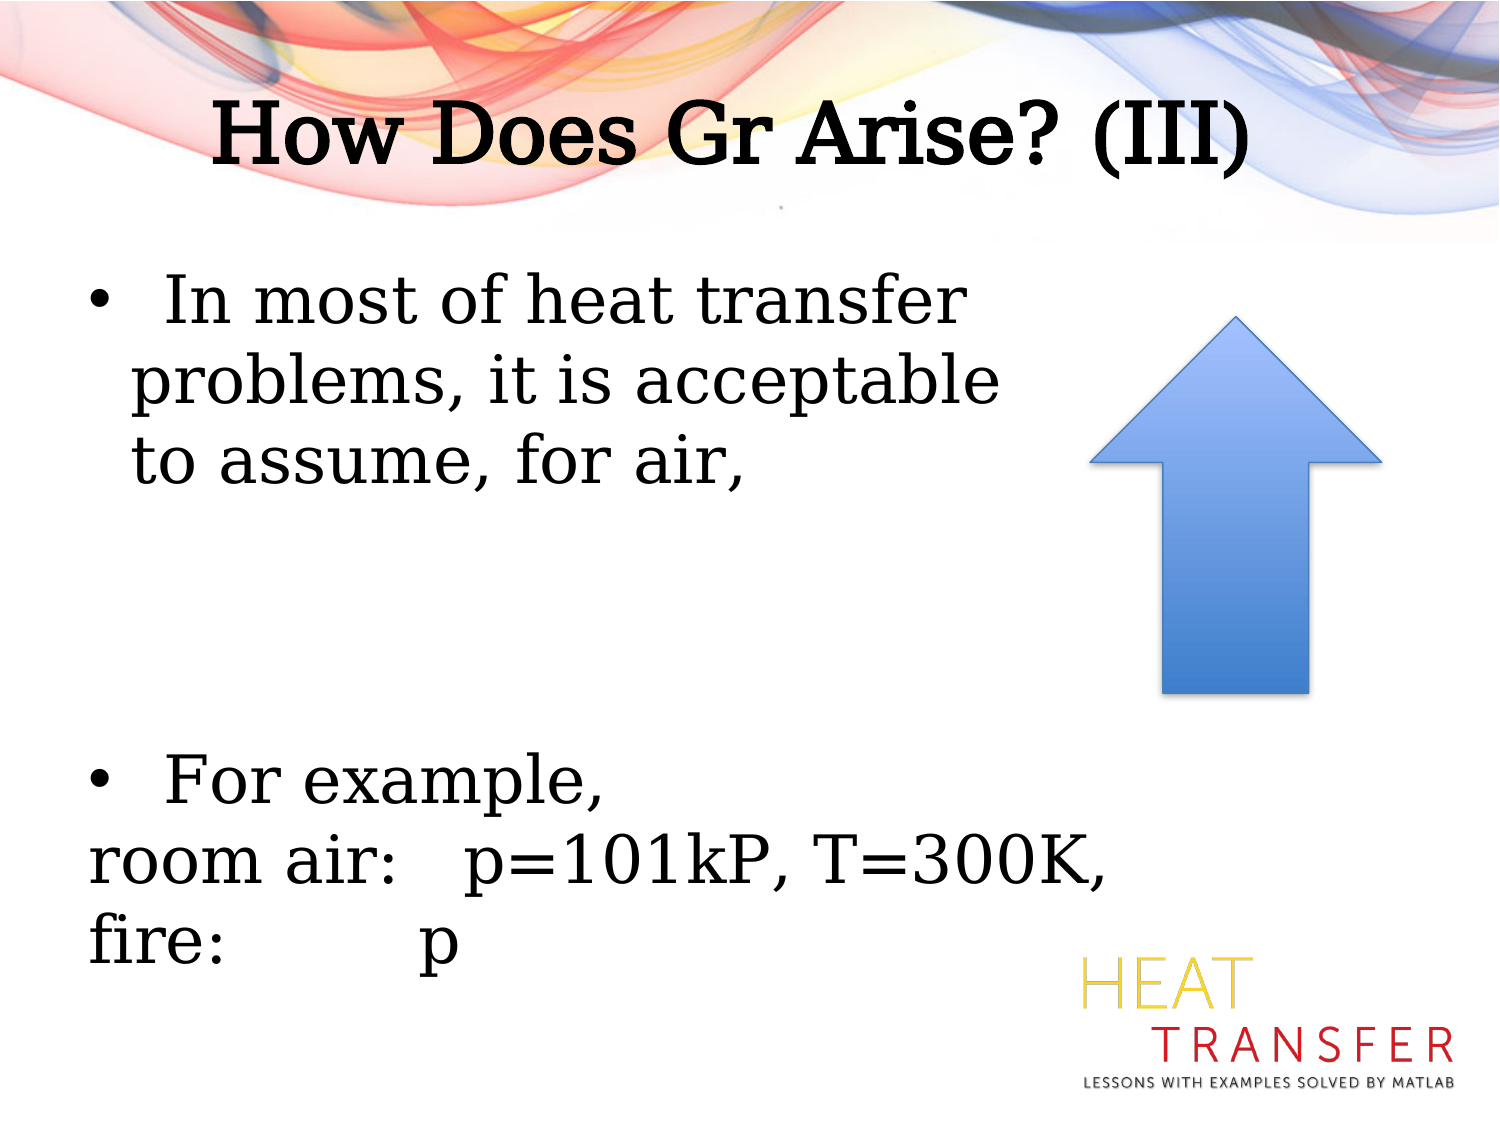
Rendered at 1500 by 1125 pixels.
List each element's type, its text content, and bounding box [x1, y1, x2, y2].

text_box [1089, 316, 1383, 695]
text_box How Does Gr Arise? (III) [73, 71, 1394, 187]
picture [0, 1, 1499, 243]
picture [1075, 946, 1464, 1093]
